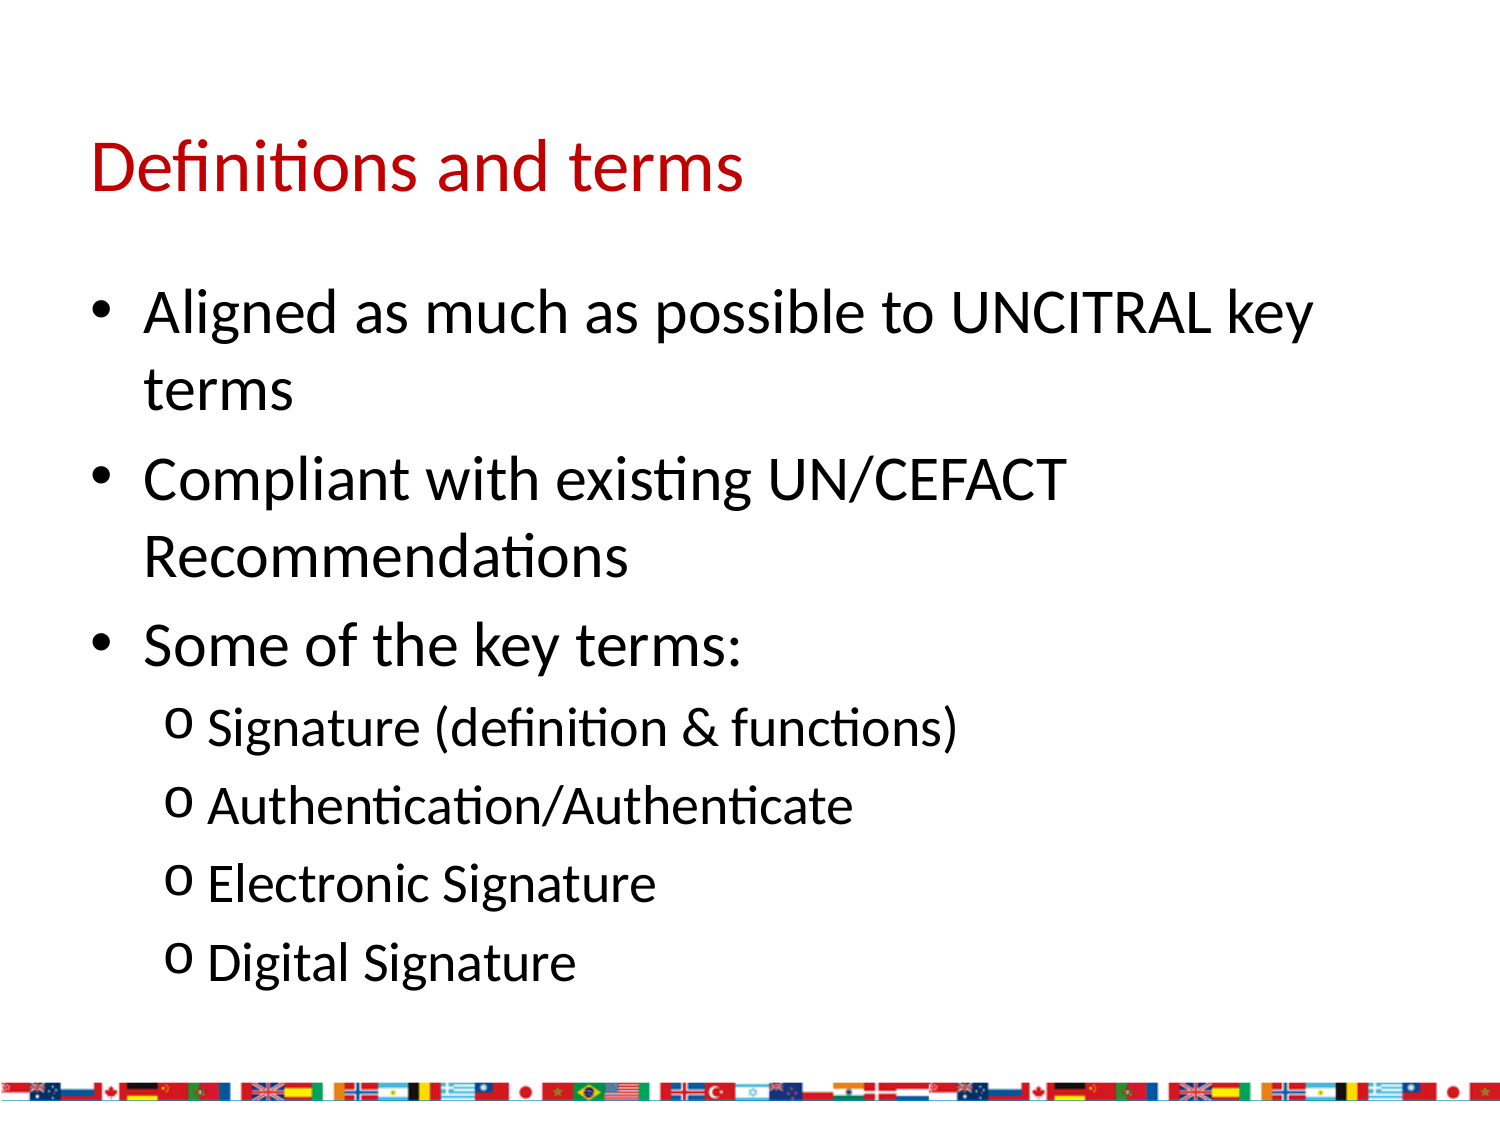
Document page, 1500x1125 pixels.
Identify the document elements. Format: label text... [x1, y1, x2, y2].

list Aligned as much as possible to UNCITRAL key terms Compliant with existing UN/CEFACT Recommendations Some of the key terms: Signature (definition & functions) Authentication/Authenticate Electronic Signature Digital Signature [74, 262, 1426, 1006]
picture [1, 1082, 1500, 1101]
title Definitions and terms [74, 89, 1426, 233]
